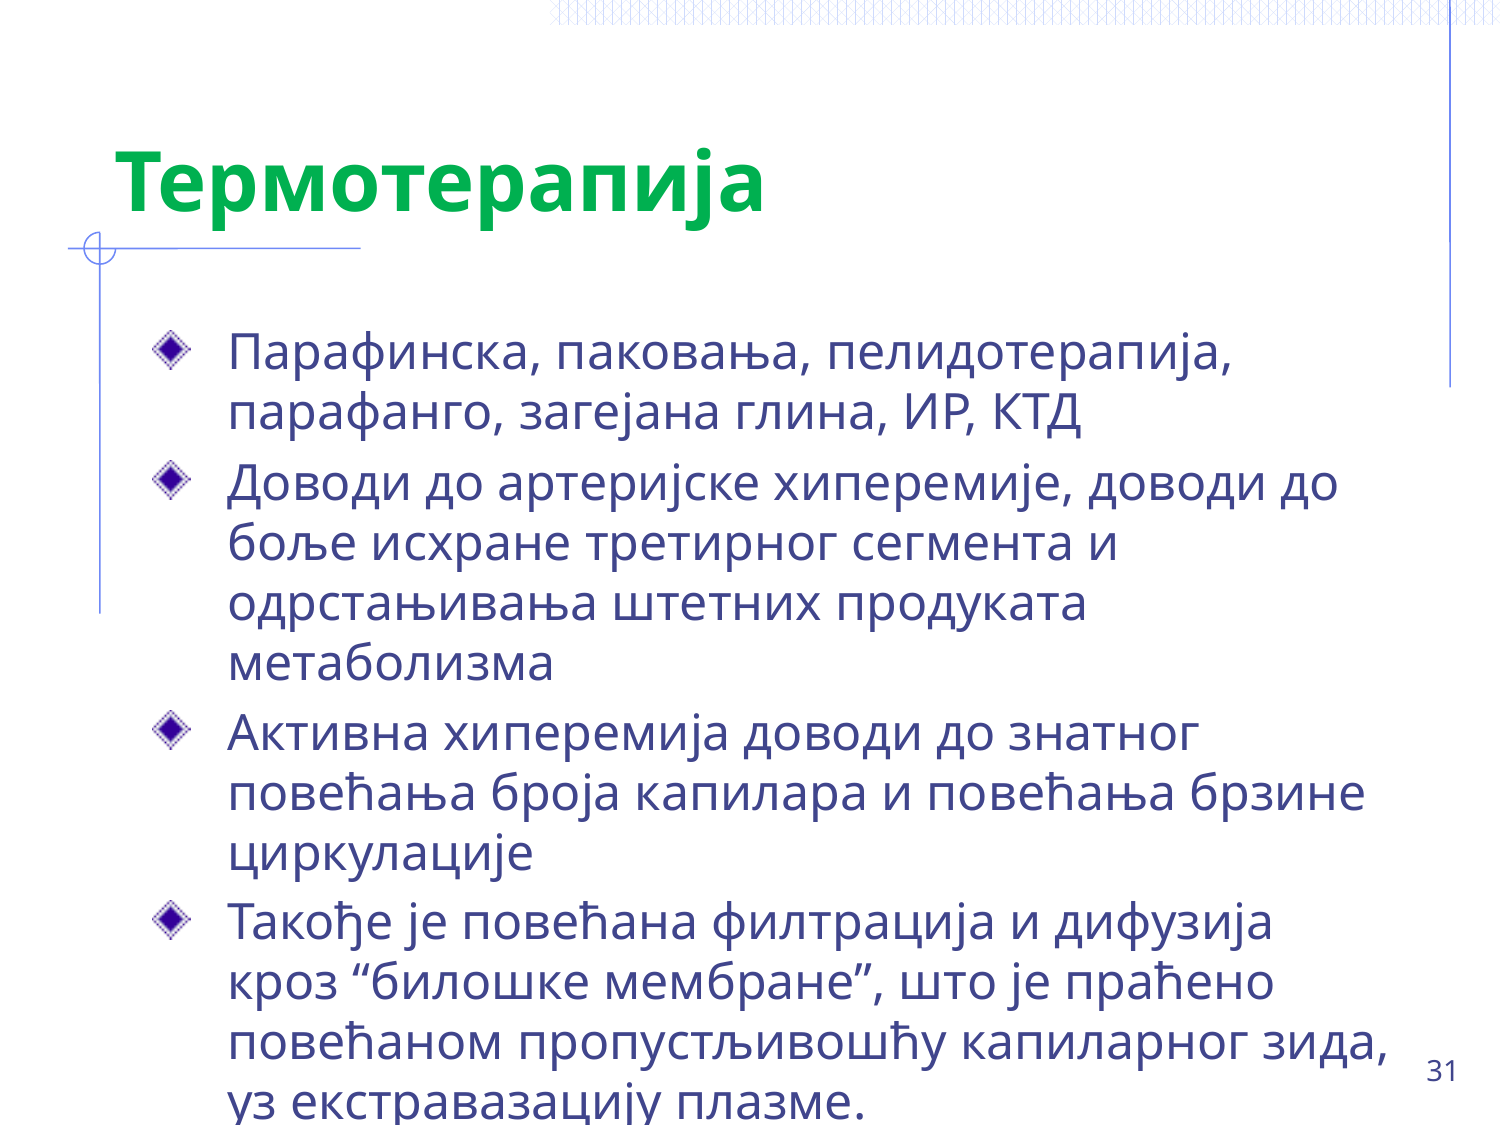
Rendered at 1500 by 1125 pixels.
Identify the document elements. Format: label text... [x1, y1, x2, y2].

picture [152, 460, 191, 500]
title Термотерапија [99, 49, 1376, 238]
slide_number 31 [1162, 1025, 1475, 1100]
picture [152, 710, 191, 750]
list Парафинска, паковања, пелидотерапија, парафанго, загејана глина, ИР, КТД Доводи до артеријске хиперемије, доводи до боље исхране третирног сегмента и одрстањивања штетних продуката метаболизма Активна хиперемија доводи до знатног повећања броја капилара и повећања брзине циркулације Такође је повећана филтрација и дифузија кроз “билошке мембране”, што је праћено повећаном пропустљивошћу капиларног зида, уз екстравазацију плазме. [137, 312, 1413, 988]
picture [152, 900, 191, 940]
picture [152, 330, 191, 370]
